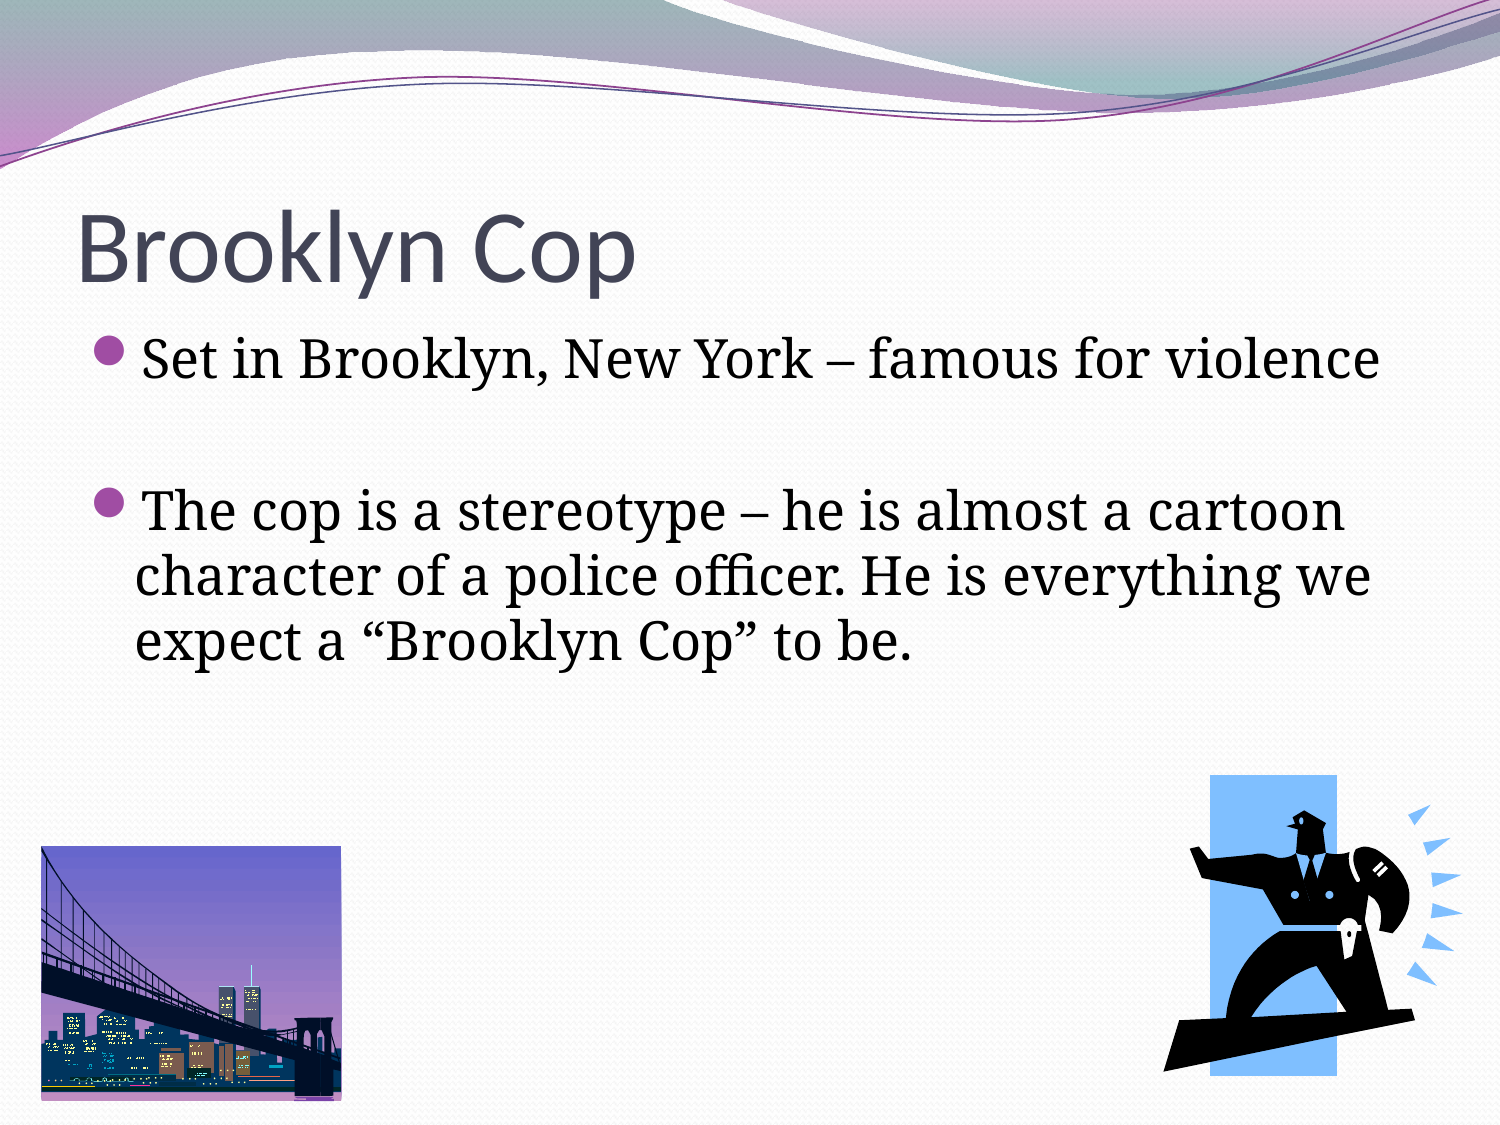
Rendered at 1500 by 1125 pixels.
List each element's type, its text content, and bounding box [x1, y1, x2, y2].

title Brooklyn Cop [75, 115, 1425, 303]
picture [41, 845, 342, 1102]
list Set in Brooklyn, New York – famous for violence The cop is a stereotype – he is almost a cartoon character of a police officer. He is everything we expect a “Brooklyn Cop” to be. [75, 317, 1425, 1038]
picture [1163, 774, 1464, 1076]
